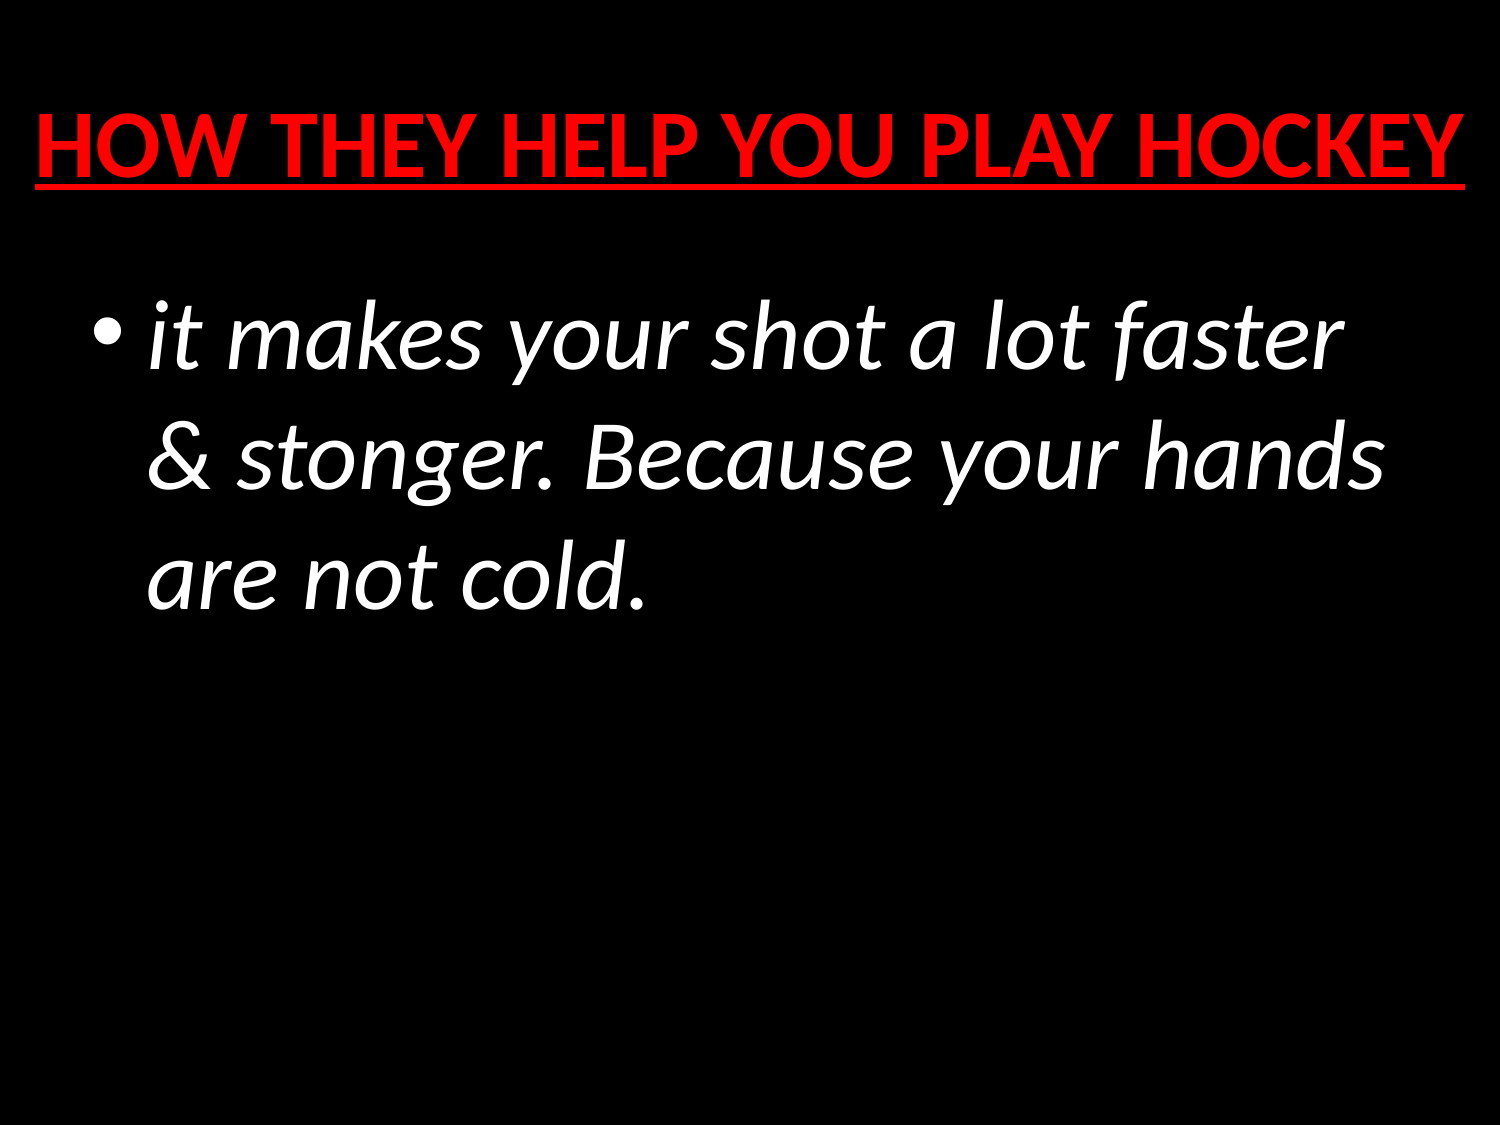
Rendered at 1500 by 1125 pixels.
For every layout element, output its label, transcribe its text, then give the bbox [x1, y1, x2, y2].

list it makes your shot a lot faster & stonger. Because your hands are not cold. [75, 262, 1425, 1005]
title How they help you play hockey [0, 45, 1500, 233]
